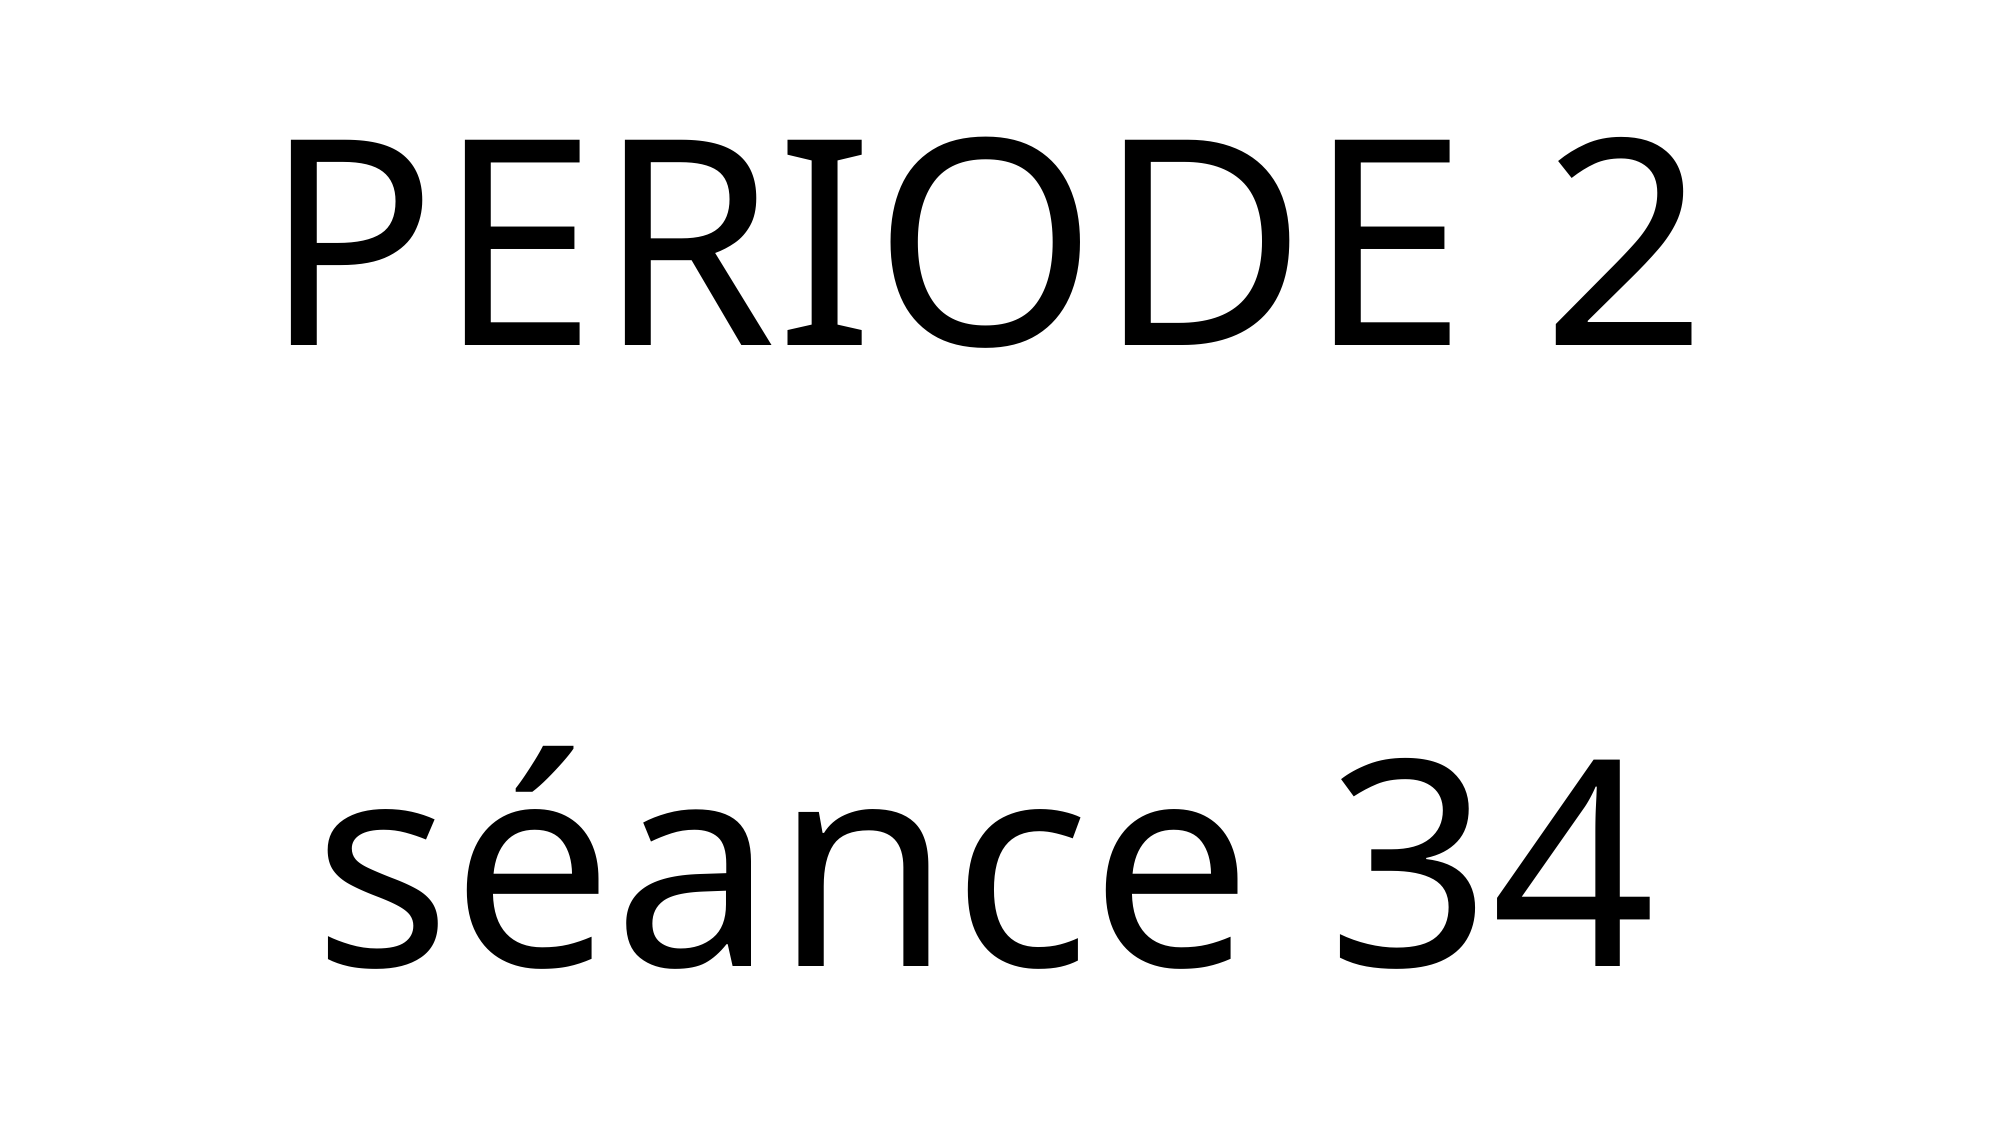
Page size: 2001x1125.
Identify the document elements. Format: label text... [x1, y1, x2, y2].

title PERIODE 2 séance 34 [0, 0, 2000, 1125]
